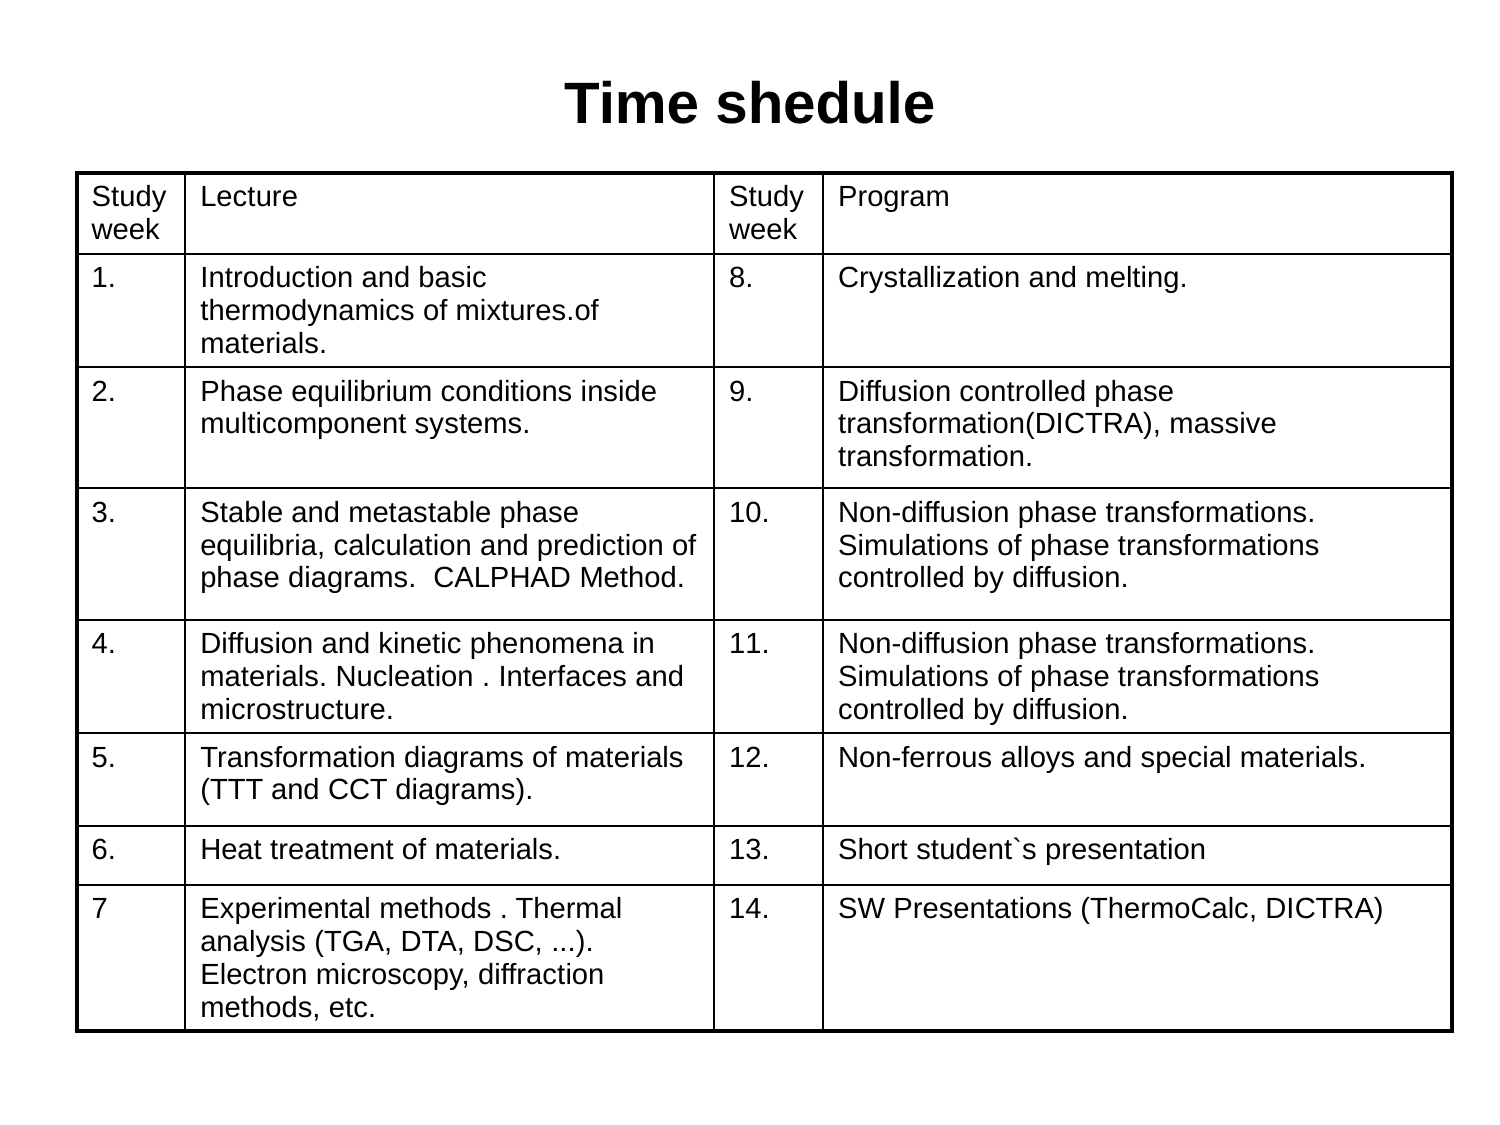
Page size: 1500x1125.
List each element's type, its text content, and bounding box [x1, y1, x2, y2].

table_cell Transformation diagrams of materials (TTT and CCT diagrams). [186, 734, 713, 825]
table_cell 6. [79, 827, 184, 884]
table_cell Diffusion and kinetic phenomena in materials. Nucleation . Interfaces and microstructure. [186, 621, 713, 732]
table_cell 7 [79, 886, 184, 1029]
table_cell Phase equilibrium conditions inside multicomponent systems. [186, 368, 713, 487]
table_cell 11. [715, 621, 822, 732]
table_cell Heat treatment of materials. [186, 827, 713, 884]
table_cell Crystallization and melting. [824, 255, 1450, 366]
table_cell 10. [715, 489, 822, 619]
table_cell Experimental methods . Thermal analysis (TGA, DTA, DSC, ...). Electron microscopy, diffraction methods, etc. [186, 886, 713, 1029]
table_cell Introduction and basic thermodynamics of mixtures.of materials. [186, 255, 713, 366]
table_cell 3. [79, 489, 184, 619]
table_cell 5. [79, 734, 184, 825]
table_header Study week [715, 175, 822, 253]
table_header Program [824, 175, 1450, 253]
table_cell Non-diffusion phase transformations. Simulations of phase transformations controlled by diffusion. [824, 489, 1450, 619]
table_header Study week [79, 175, 184, 253]
table_cell Short student`s presentation [824, 827, 1450, 884]
table_cell 9. [715, 368, 822, 487]
table_cell 2. [79, 368, 184, 487]
table_cell 14. [715, 886, 822, 1029]
table_cell Non-diffusion phase transformations. Simulations of phase transformations controlled by diffusion. [824, 621, 1450, 732]
table_cell 12. [715, 734, 822, 825]
table_cell Non-ferrous alloys and special materials. [824, 734, 1450, 825]
table_header Lecture [186, 175, 713, 253]
table_cell Diffusion controlled phase transformation(DICTRA), massive transformation. [824, 368, 1450, 487]
table_cell SW Presentations (ThermoCalc, DICTRA) [824, 886, 1450, 1029]
title Time shedule [112, 57, 1388, 143]
table_cell 8. [715, 255, 822, 366]
table_cell 4. [79, 621, 184, 732]
table_cell 13. [715, 827, 822, 884]
table_cell 1. [79, 255, 184, 366]
table_cell Stable and metastable phase equilibria, calculation and prediction of phase diagrams. CALPHAD Method. [186, 489, 713, 619]
